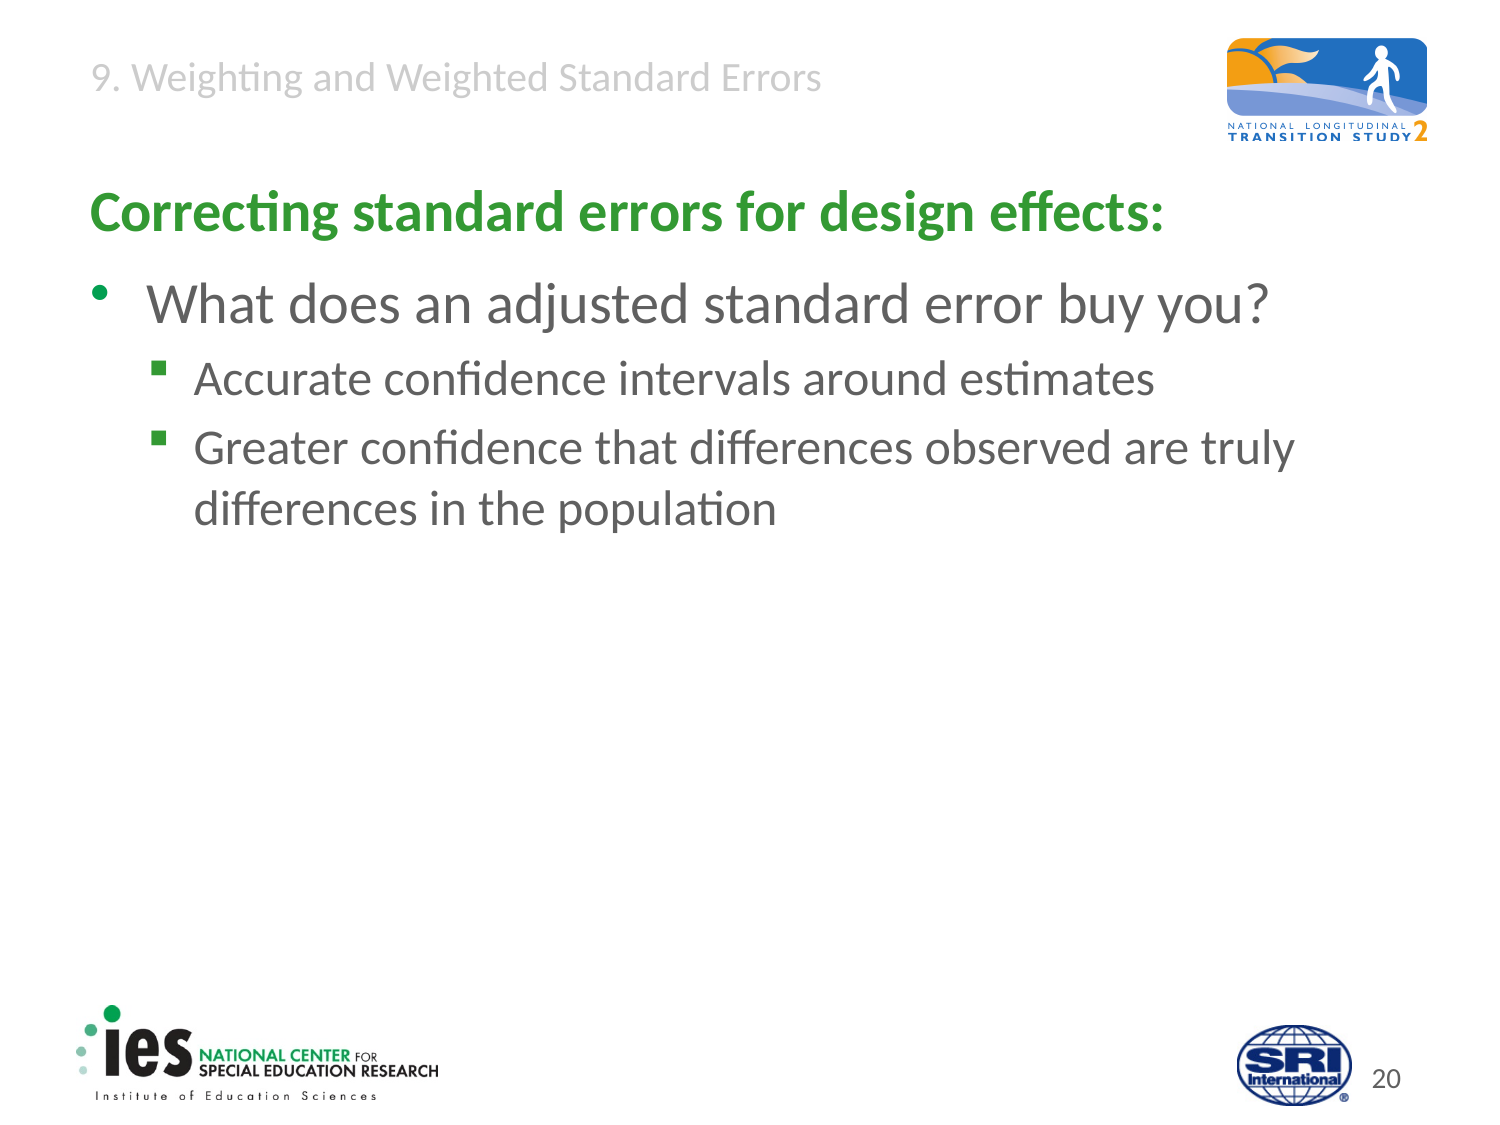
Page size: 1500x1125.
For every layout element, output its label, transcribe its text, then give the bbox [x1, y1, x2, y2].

picture [76, 1005, 438, 1100]
picture [1237, 1025, 1352, 1106]
title Correcting standard errors for design effects: [74, 140, 1500, 276]
slide_number 19 [1312, 1051, 1417, 1125]
list What does an adjusted standard error buy you? Accurate confidence intervals around estimates Greater confidence that differences observed are truly differences in the population [74, 257, 1426, 1001]
